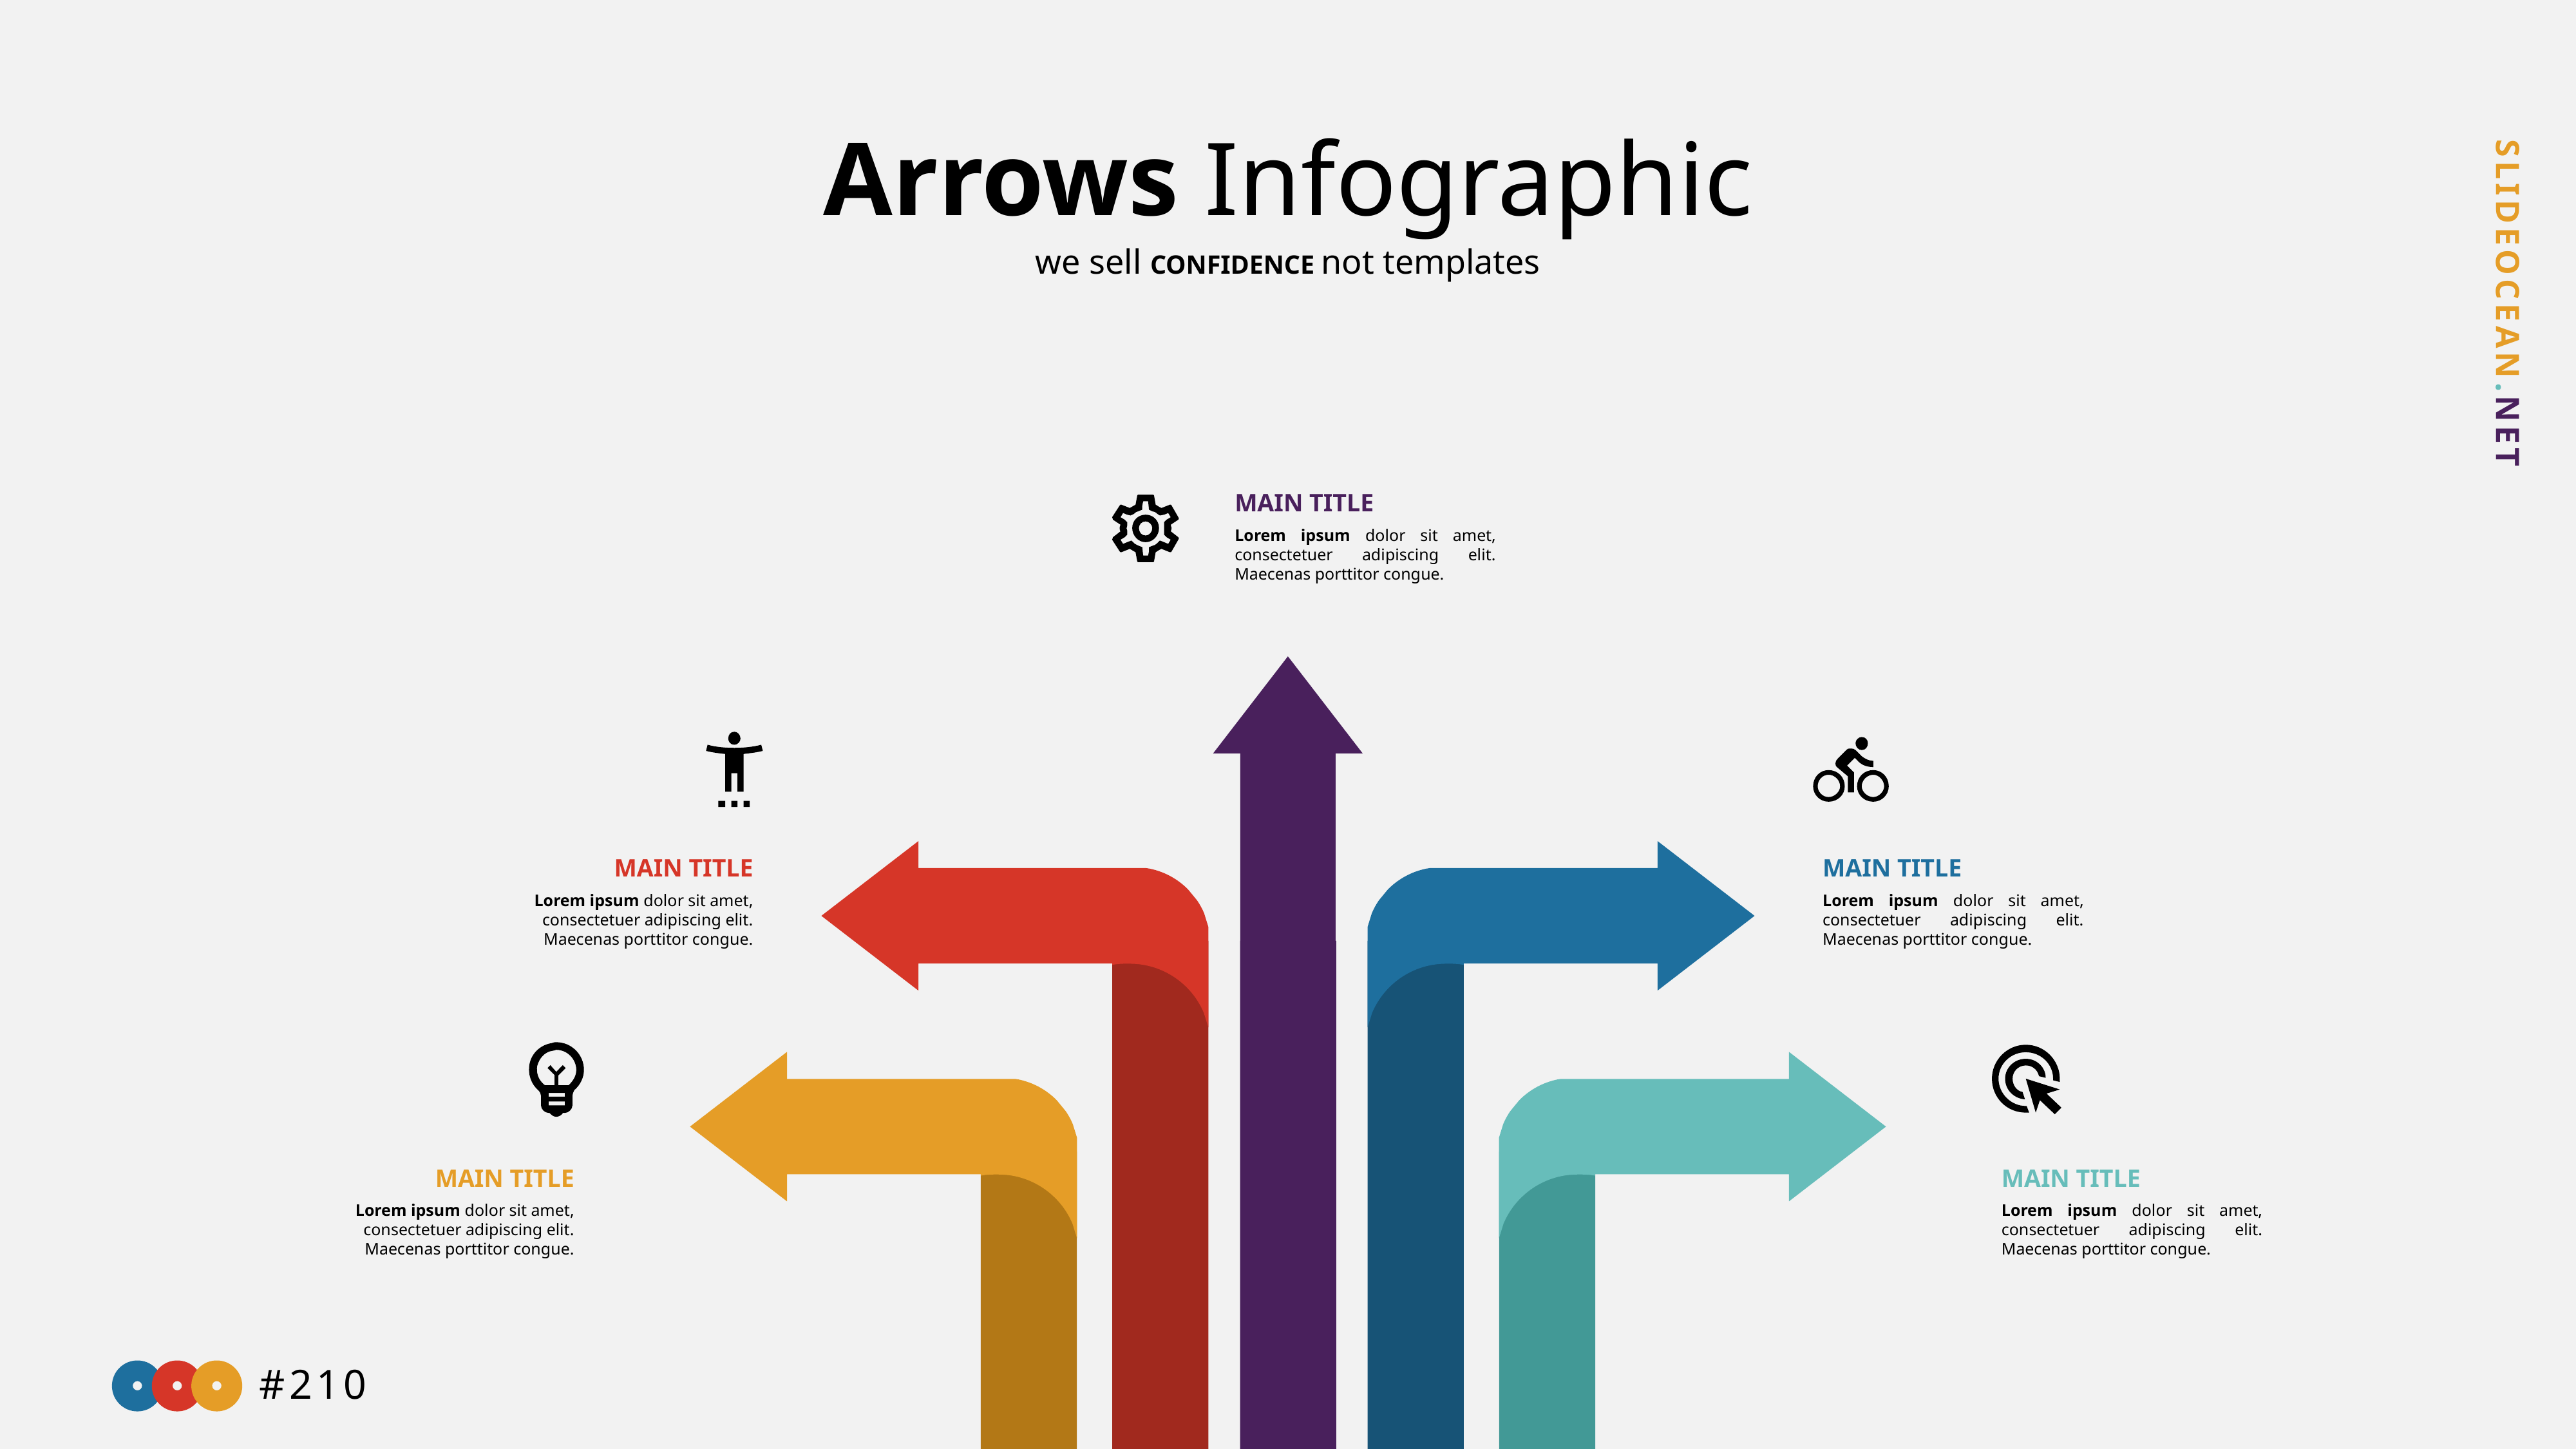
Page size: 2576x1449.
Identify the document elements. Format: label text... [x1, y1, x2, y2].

text_box [706, 744, 763, 792]
text_box [1855, 737, 1868, 750]
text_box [482, 848, 764, 954]
text_box #210 [259, 1359, 402, 1408]
text_box [1857, 770, 1889, 802]
text_box [1835, 748, 1873, 793]
text_box [731, 800, 738, 808]
text_box [728, 732, 741, 745]
text_box [2025, 1078, 2061, 1115]
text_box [1367, 840, 1755, 1449]
text_box [1992, 1045, 2060, 1113]
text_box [1991, 1157, 2273, 1265]
text_box [743, 800, 750, 808]
text_box [1211, 654, 1365, 1449]
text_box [1812, 848, 2094, 954]
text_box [527, 1041, 585, 1117]
text_box [1112, 495, 1179, 562]
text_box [303, 1157, 585, 1265]
text_box we sell CONFIDENCE not templates [1026, 241, 1550, 285]
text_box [1225, 482, 1506, 589]
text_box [1755, 1051, 1887, 1449]
text_box [718, 800, 726, 808]
text_box Arrows Infographic [813, 110, 1763, 241]
text_box [1813, 770, 1845, 802]
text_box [689, 1051, 820, 1449]
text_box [820, 840, 1209, 1449]
